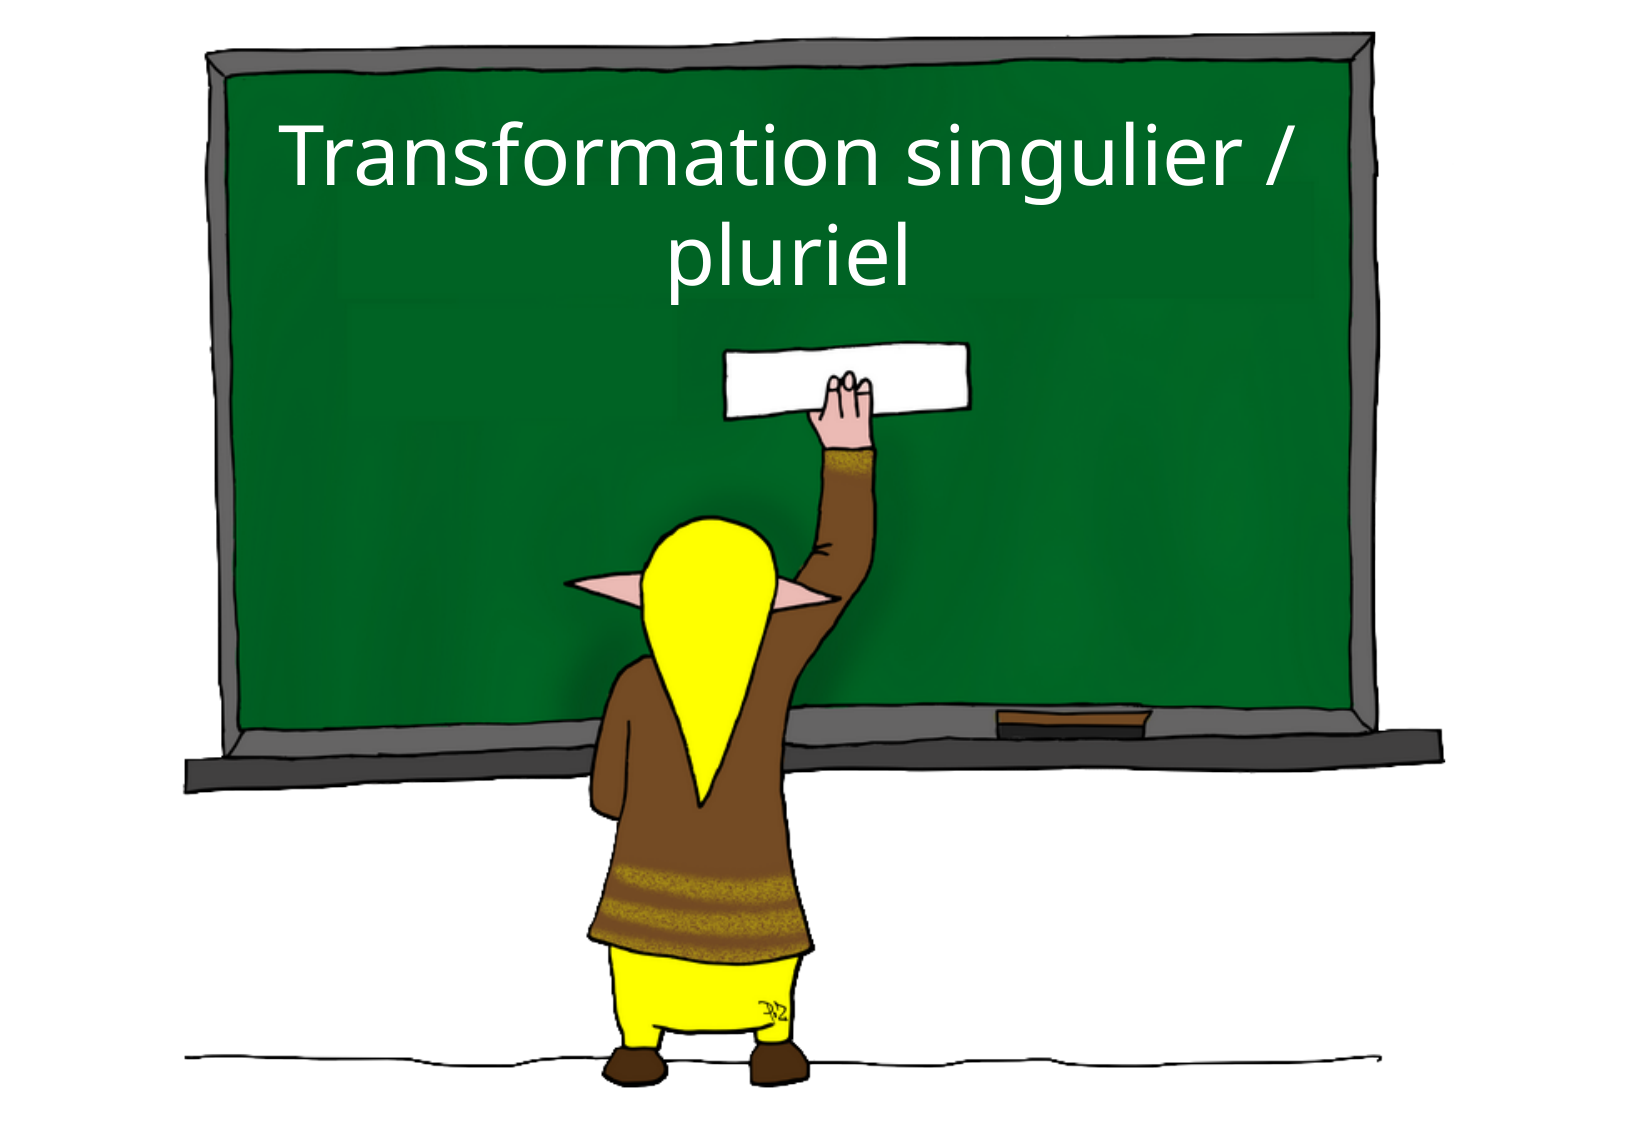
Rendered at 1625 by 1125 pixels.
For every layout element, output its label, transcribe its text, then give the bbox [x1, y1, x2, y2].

picture [145, 17, 1479, 1108]
list Transformation singulier / pluriel [233, 90, 1344, 315]
